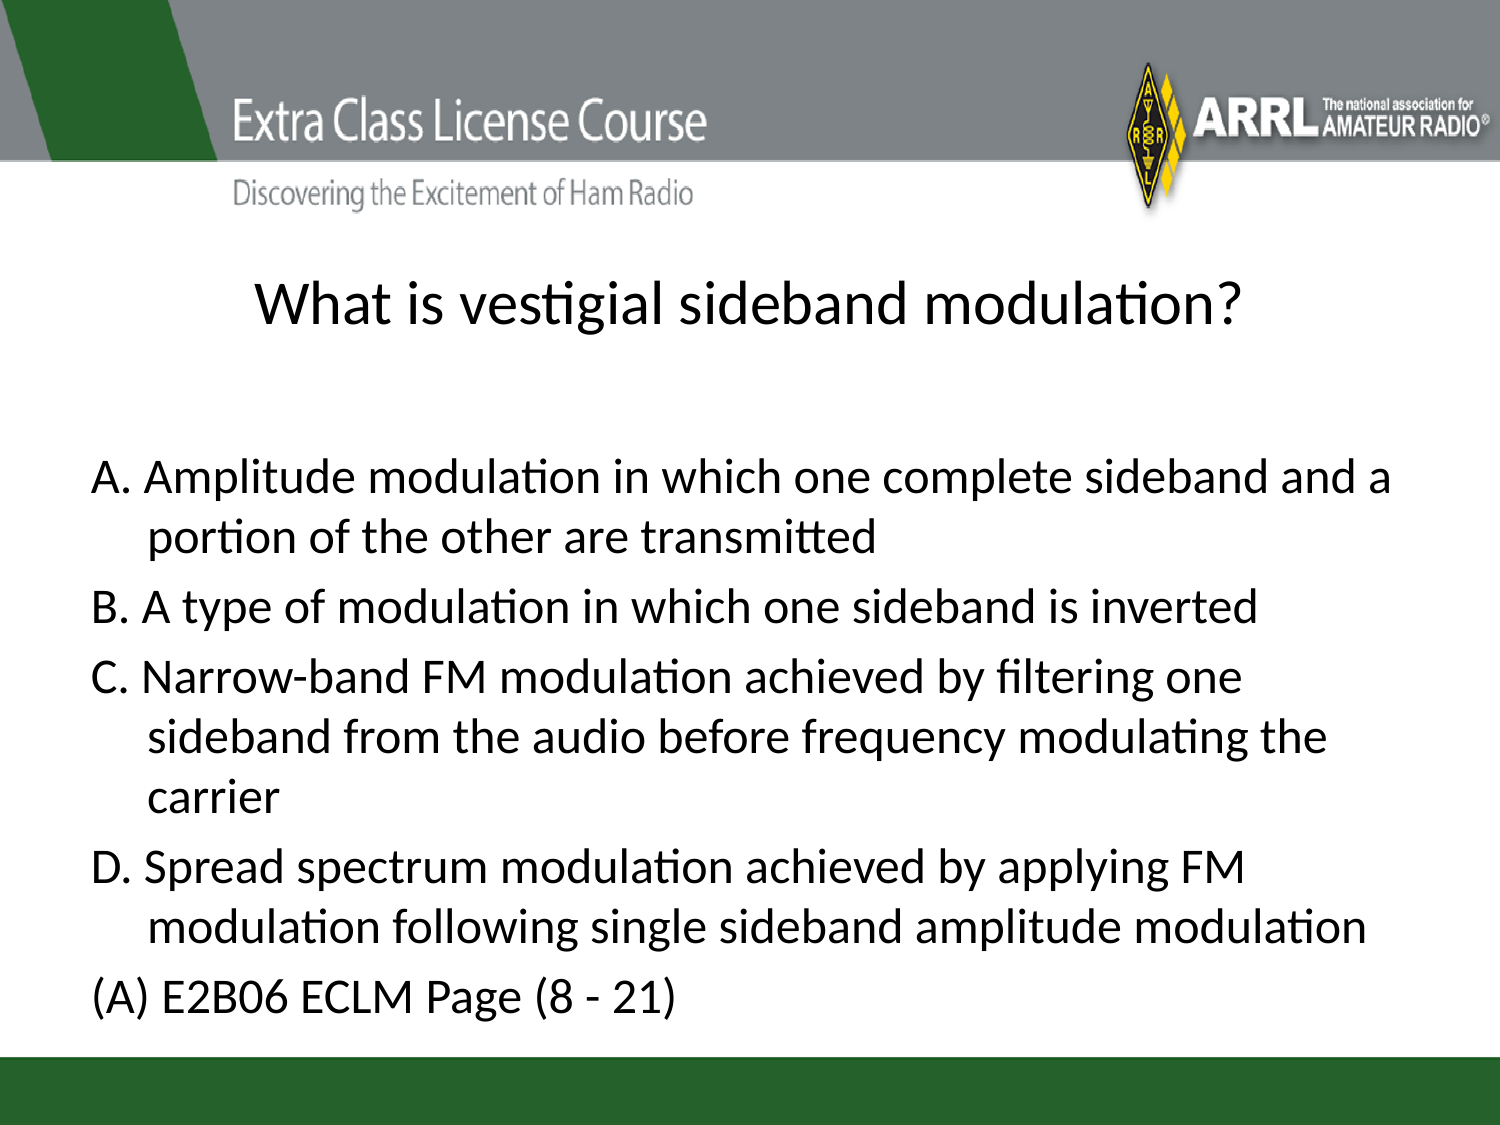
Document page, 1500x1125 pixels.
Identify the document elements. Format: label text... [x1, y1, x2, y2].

list A. Amplitude modulation in which one complete sideband and a portion of the other are transmitted B. A type of modulation in which one sideband is inverted C. Narrow-band FM modulation achieved by filtering one sideband from the audio before frequency modulating the carrier D. Spread spectrum modulation achieved by applying FM modulation following single sideband amplitude modulation (A) E2B06 ECLM Page (8 - 21) [76, 436, 1427, 954]
title What is vestigial sideband modulation? [75, 254, 1425, 435]
picture [0, 0, 1500, 1125]
